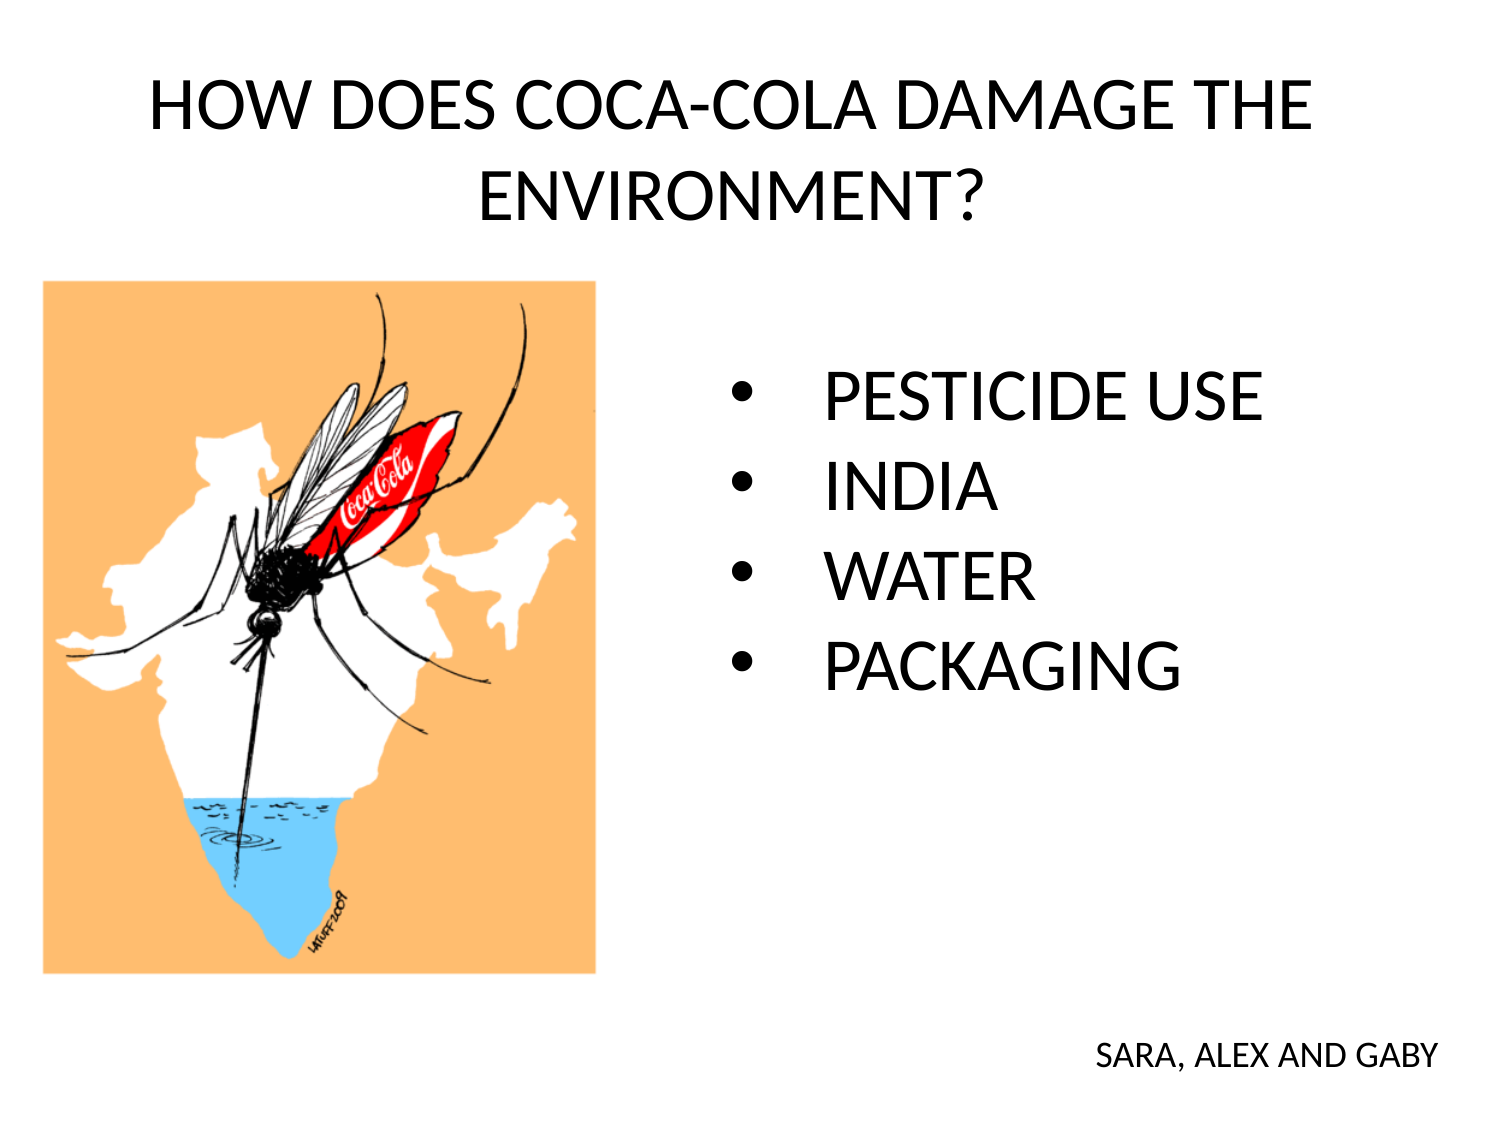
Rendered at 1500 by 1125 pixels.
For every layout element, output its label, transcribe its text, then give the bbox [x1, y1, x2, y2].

picture [29, 266, 610, 988]
title HOW DOES COCA-COLA DAMAGE THE ENVIRONMENT? [100, 45, 1365, 244]
text_box SARA, ALEX AND GABY [1080, 1023, 1471, 1083]
text_box PESTICIDE USE INDIA WATER PACKAGING [714, 337, 1388, 713]
